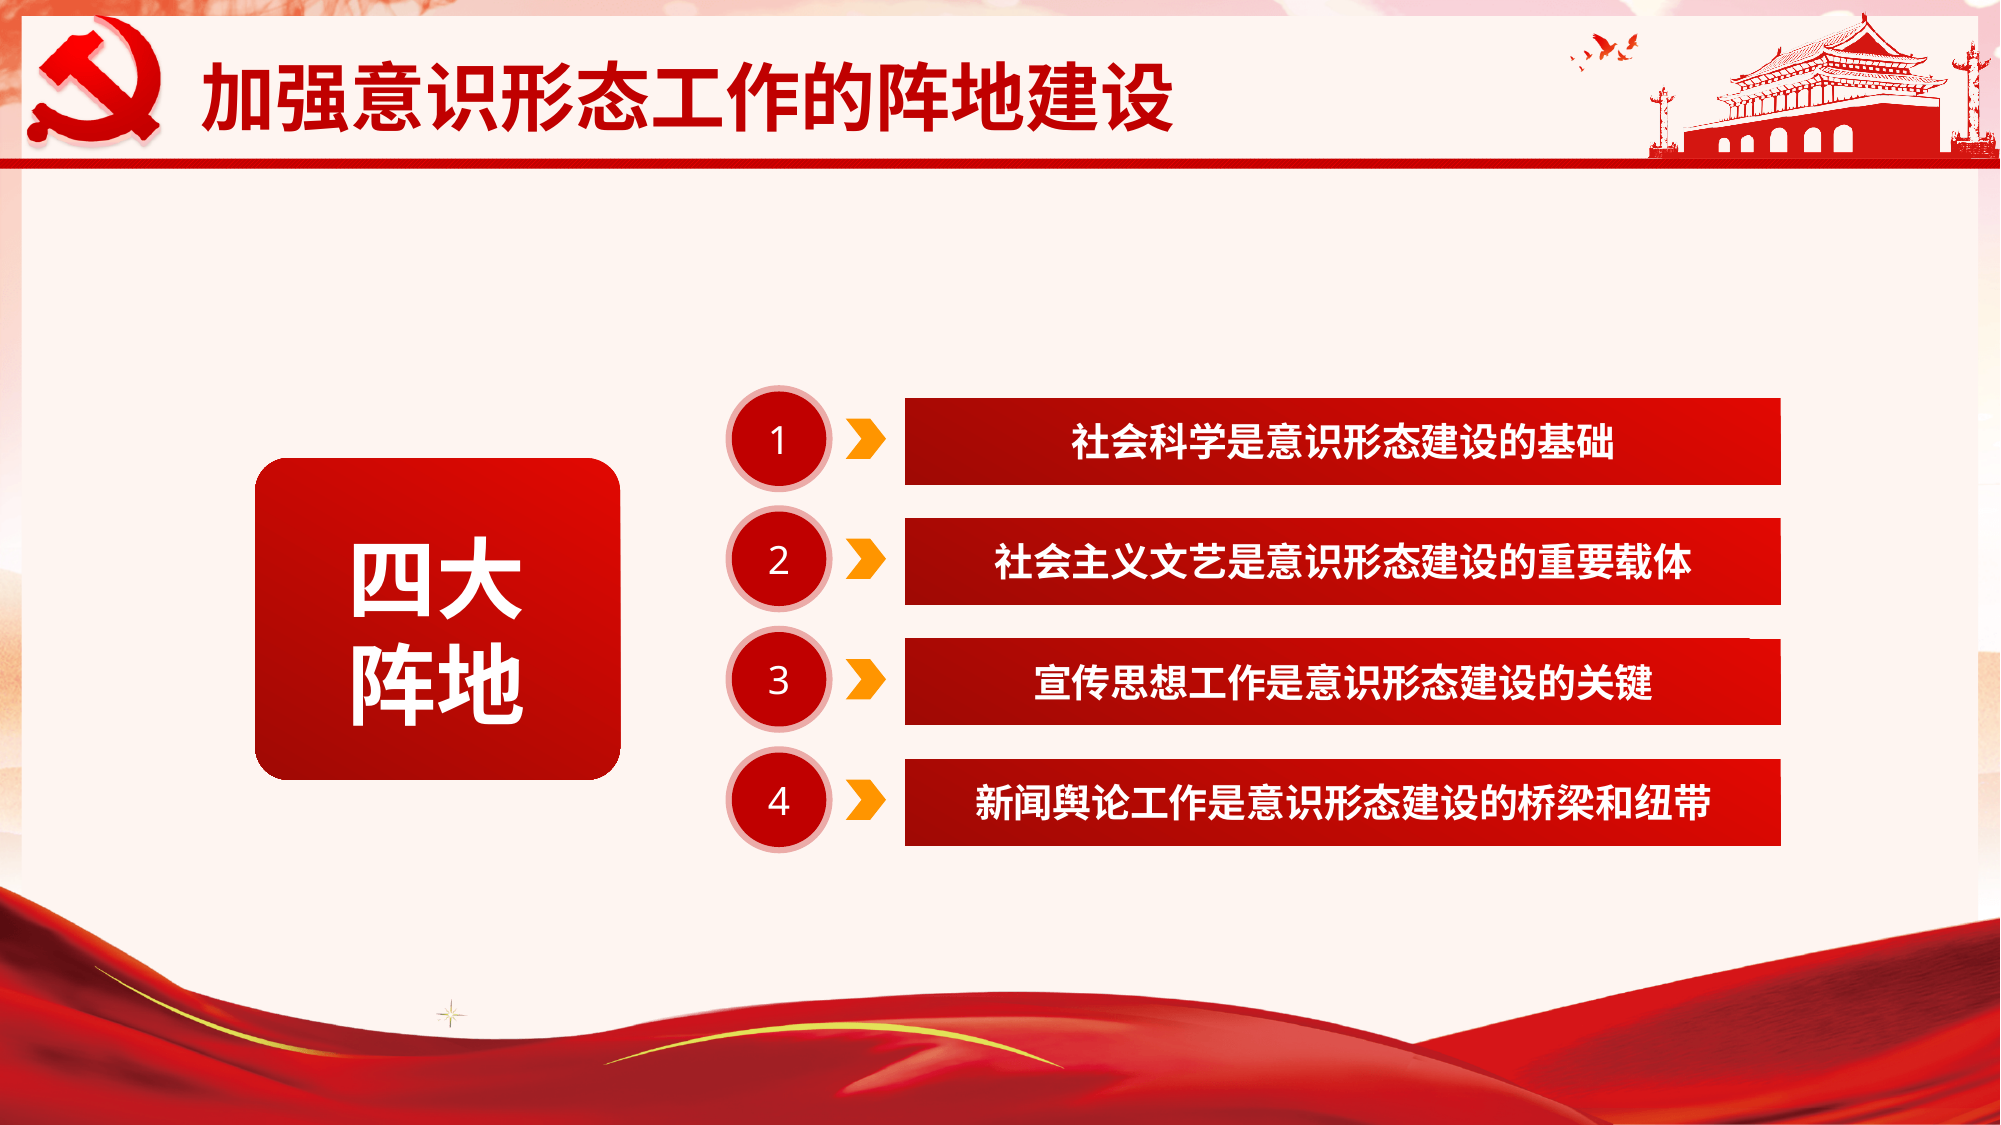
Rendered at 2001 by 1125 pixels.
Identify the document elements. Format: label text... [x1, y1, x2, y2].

text_box 3 [730, 630, 828, 728]
text_box 1 [730, 390, 828, 487]
text_box 新闻舆论工作是意识形态建设的桥梁和纽带 [904, 758, 1782, 846]
text_box [843, 658, 888, 701]
text_box [843, 417, 888, 460]
text_box 社会主义文艺是意识形态建设的重要载体 [904, 517, 1782, 605]
text_box [254, 456, 622, 781]
text_box [843, 537, 888, 580]
text_box 四大 阵地 [255, 516, 619, 745]
text_box [843, 778, 888, 821]
picture [0, 0, 2000, 159]
text_box 4 [730, 751, 828, 849]
text_box 宣传思想工作是意识形态建设的关键 [904, 638, 1782, 726]
picture [0, 169, 2000, 1125]
text_box 社会科学是意识形态建设的基础 [904, 397, 1782, 485]
text_box 2 [730, 510, 828, 608]
